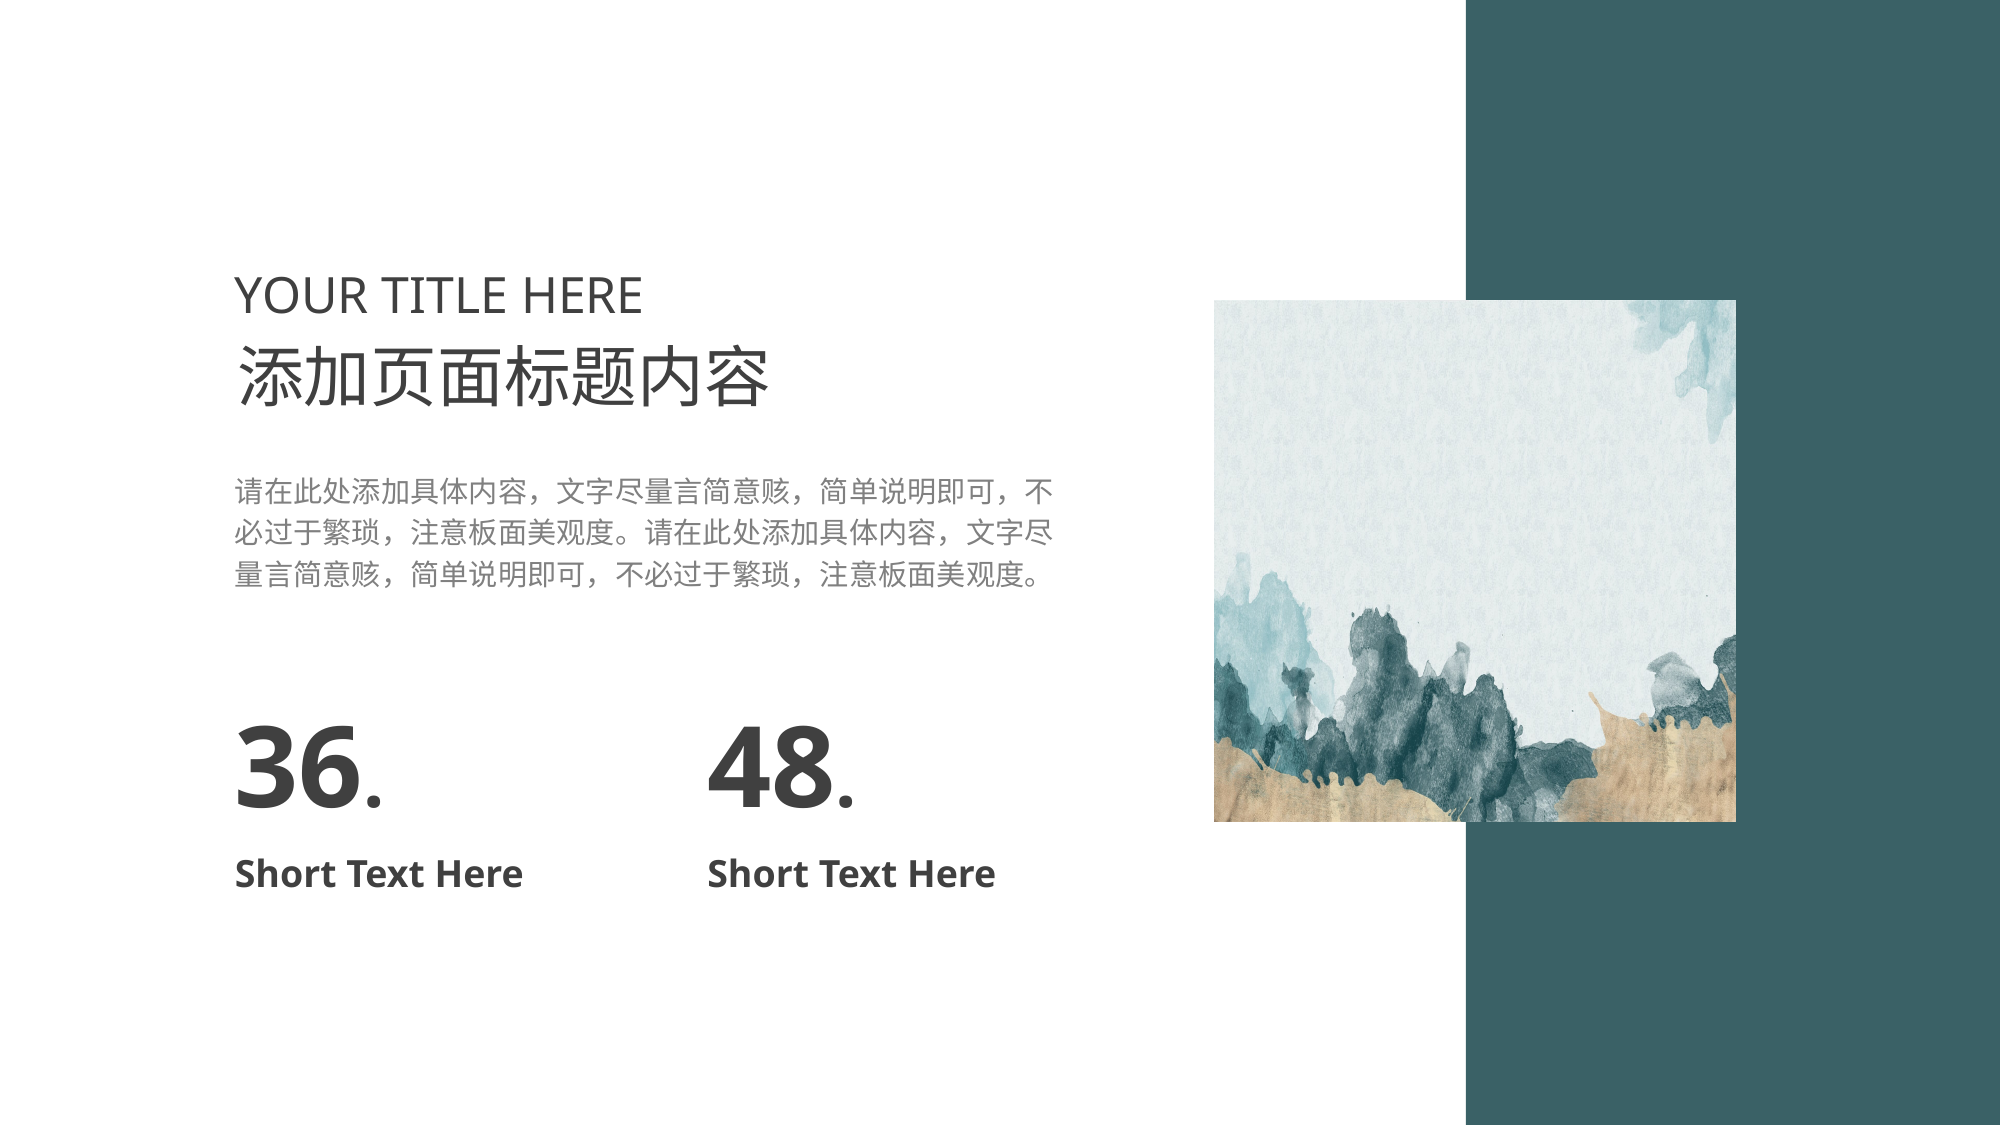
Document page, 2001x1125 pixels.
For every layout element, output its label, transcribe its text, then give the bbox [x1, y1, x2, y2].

text_box Short Text Here [692, 842, 1041, 903]
text_box [1214, 300, 1736, 823]
text_box 请在此处添加具体内容，文字尽量言简意赅，简单说明即可，不必过于繁琐，注意板面美观度。请在此处添加具体内容，文字尽量言简意赅，简单说明即可，不必过于繁琐，注意板面美观度。 [219, 458, 1081, 599]
text_box 36. [219, 687, 593, 838]
text_box Short Text Here [219, 842, 569, 903]
text_box YOUR TITLE HERE [219, 256, 743, 328]
text_box 添加页面标题内容 [222, 327, 787, 423]
text_box 48. [692, 687, 1065, 838]
text_box [1465, 0, 2000, 1125]
